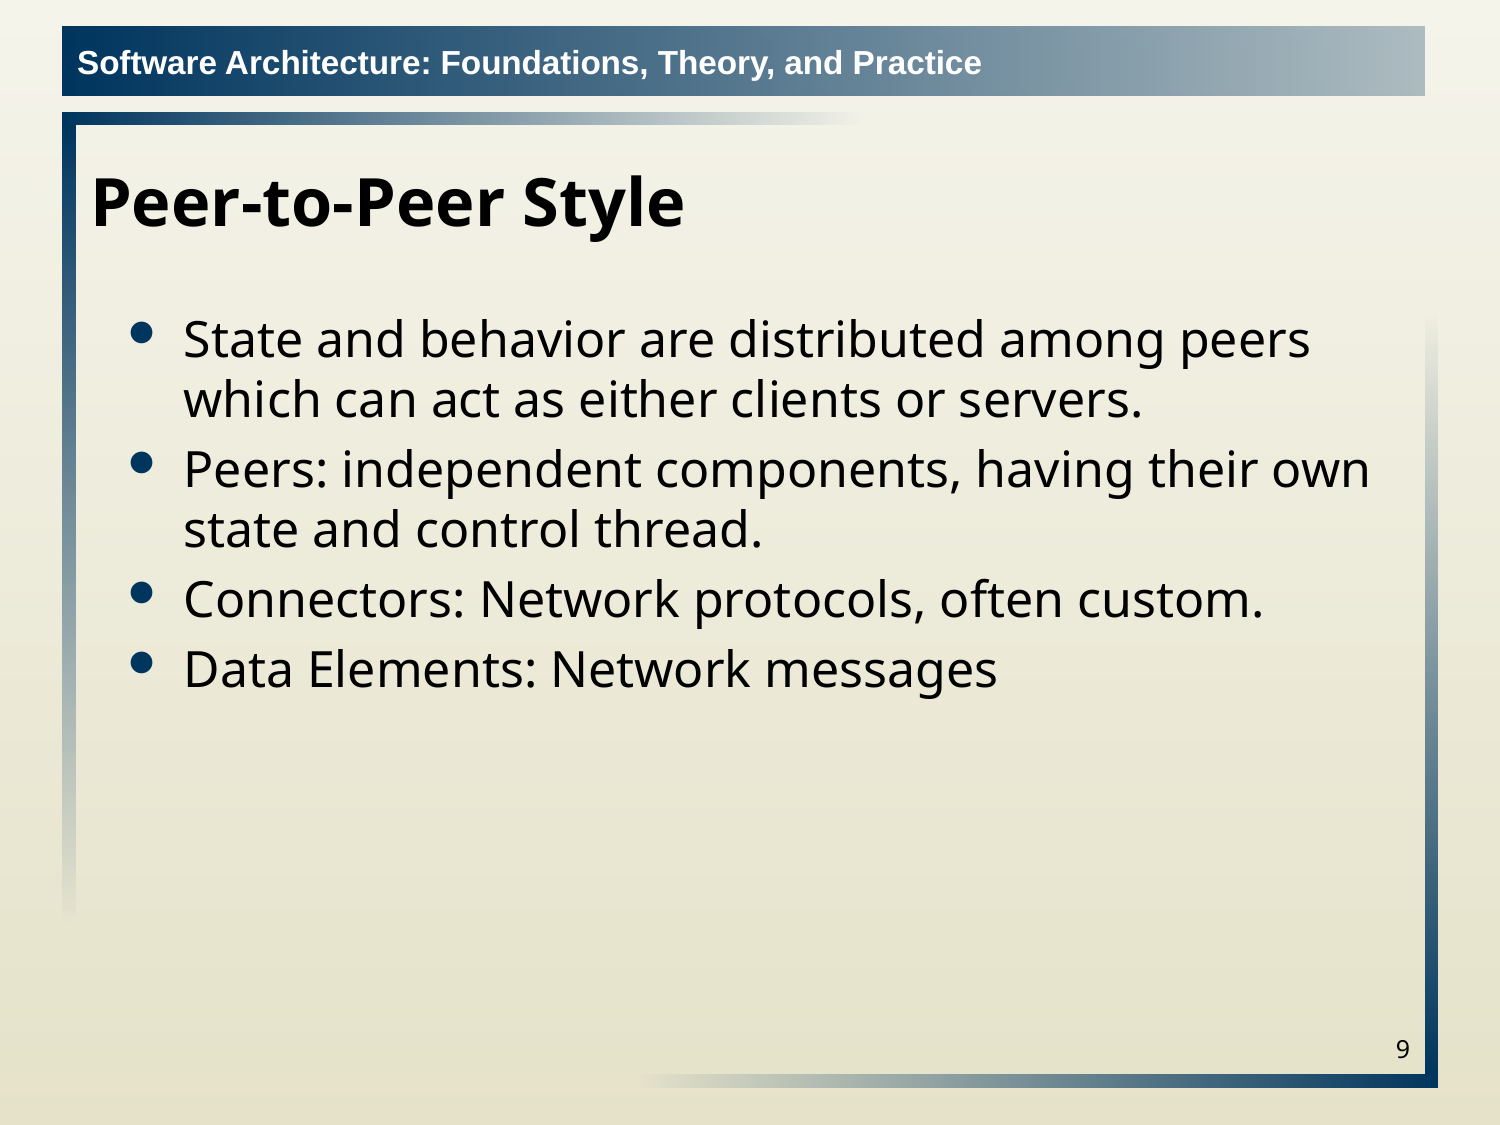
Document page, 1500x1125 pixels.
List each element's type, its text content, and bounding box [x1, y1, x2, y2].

title Peer-to-Peer Style [75, 125, 1425, 275]
slide_number 9 [1074, 999, 1426, 1076]
list State and behavior are distributed among peers which can act as either clients or servers. Peers: independent components, having their own state and control thread. Connectors: Network protocols, often custom. Data Elements: Network messages [112, 299, 1388, 988]
